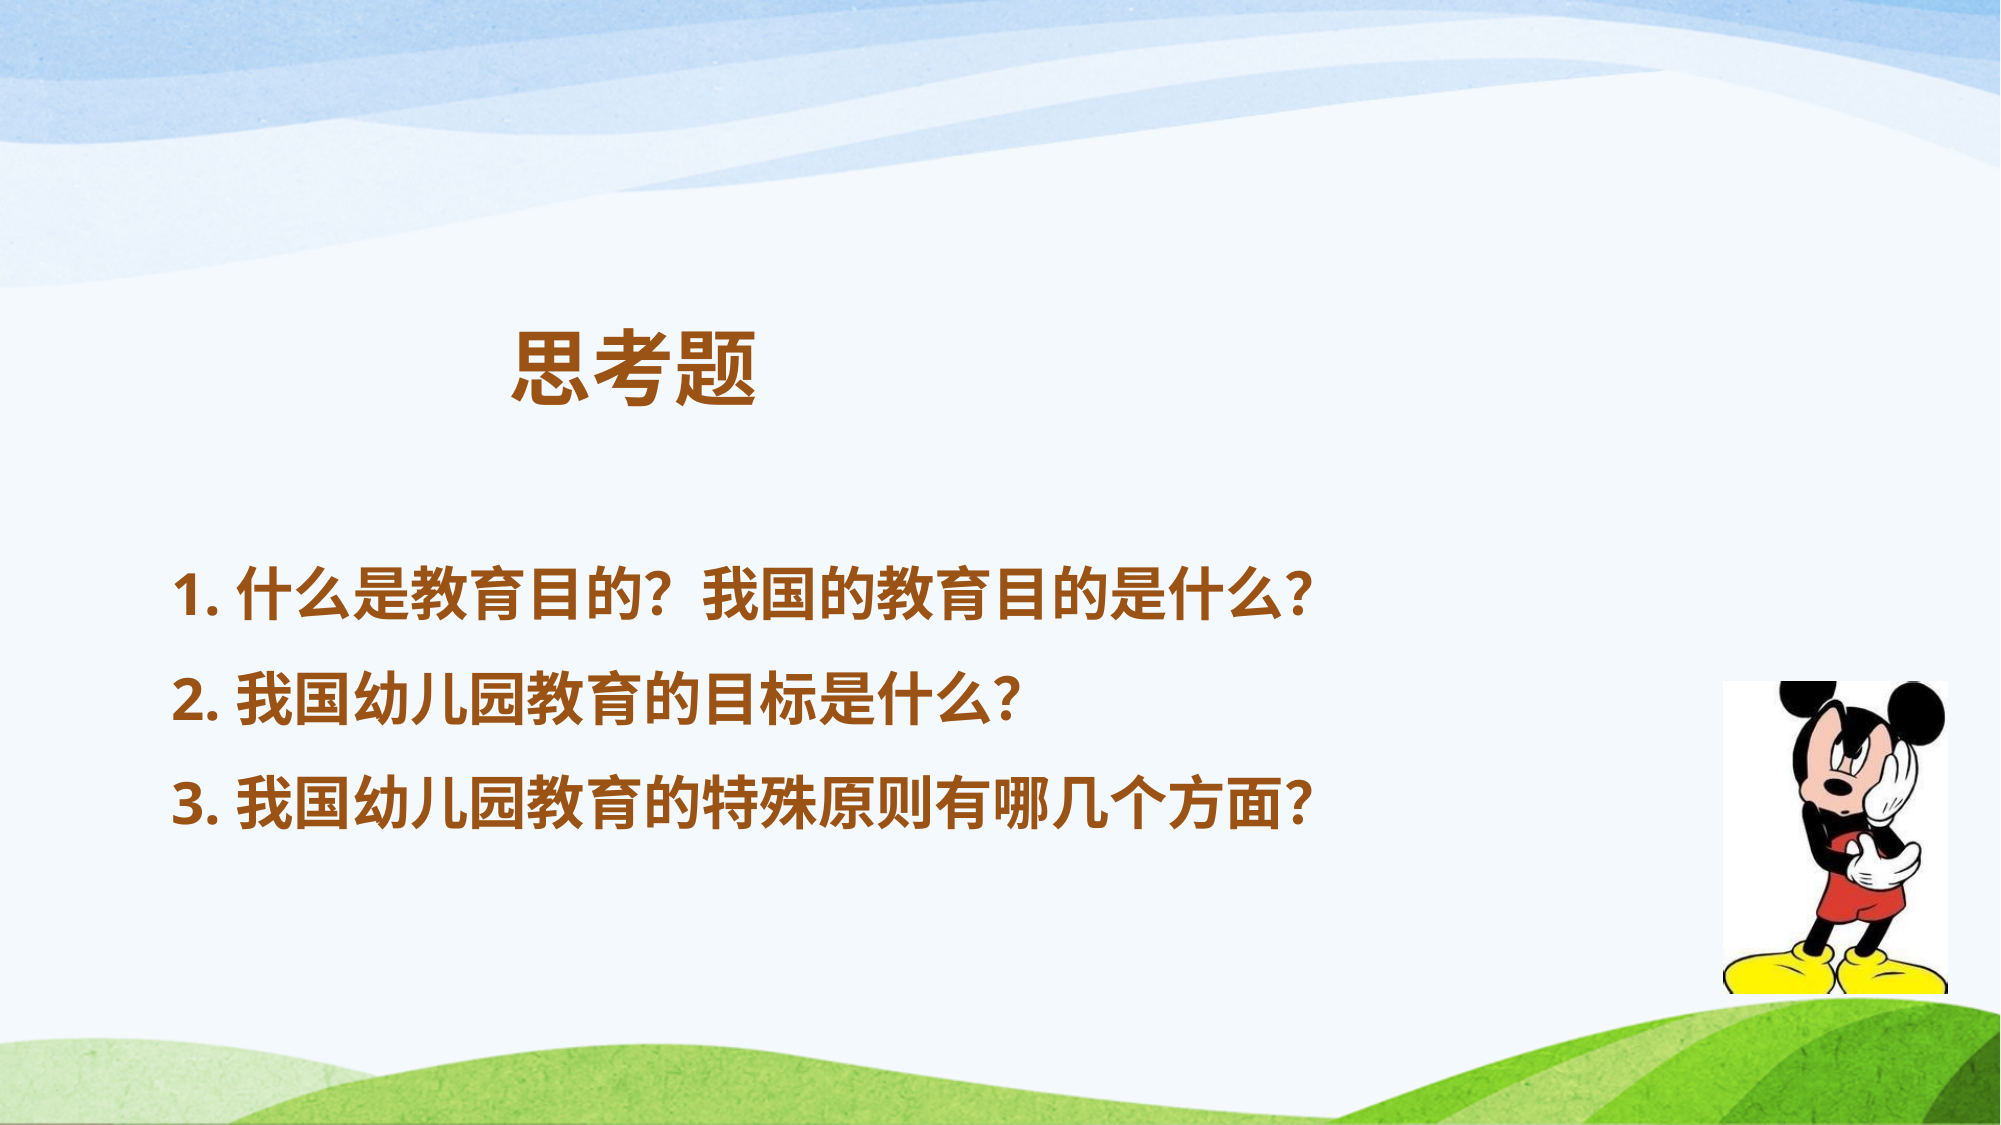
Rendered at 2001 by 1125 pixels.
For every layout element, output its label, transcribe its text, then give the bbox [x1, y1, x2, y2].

picture [0, 0, 2001, 1125]
title 思考题 1.什么是教育目的？我国的教育目的是什么？ 2.我国幼儿园教育的目标是什么？ 3.我国幼儿园教育的特殊原则有哪几个方面？ [156, 713, 1723, 915]
